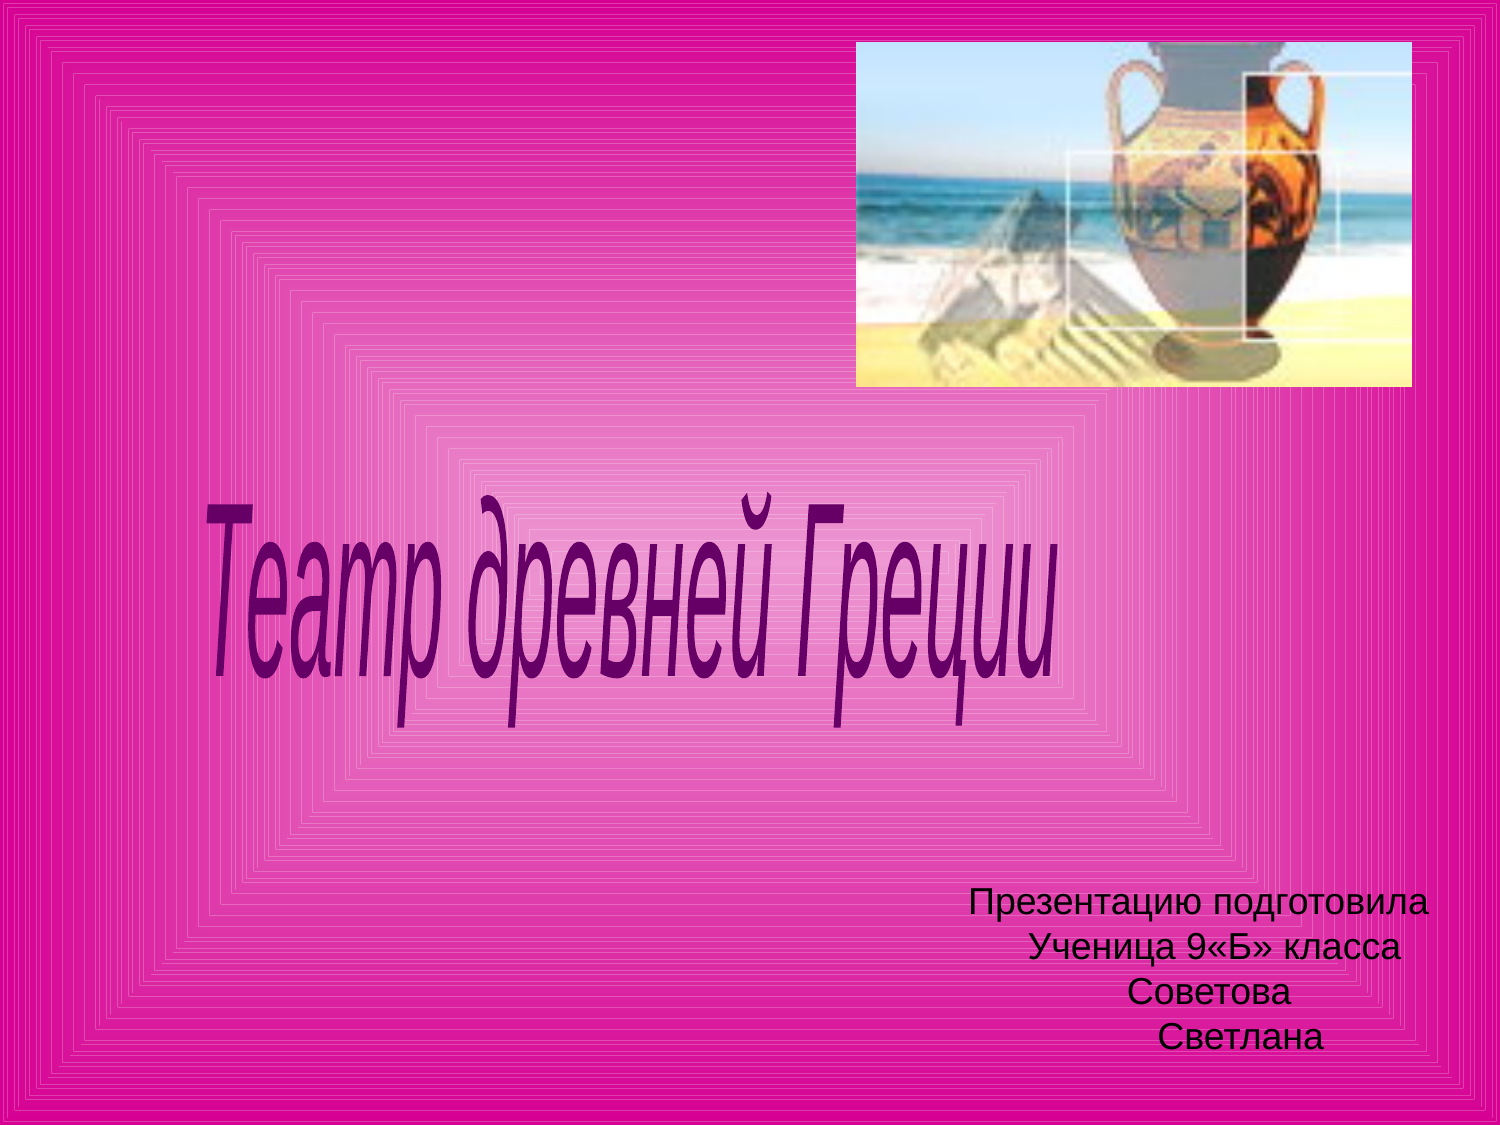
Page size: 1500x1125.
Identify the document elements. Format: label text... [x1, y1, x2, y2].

text_box Презентацию подготовила Ученица 9«Б» класса Советова Светлана [953, 869, 1444, 1065]
picture [855, 42, 1412, 387]
